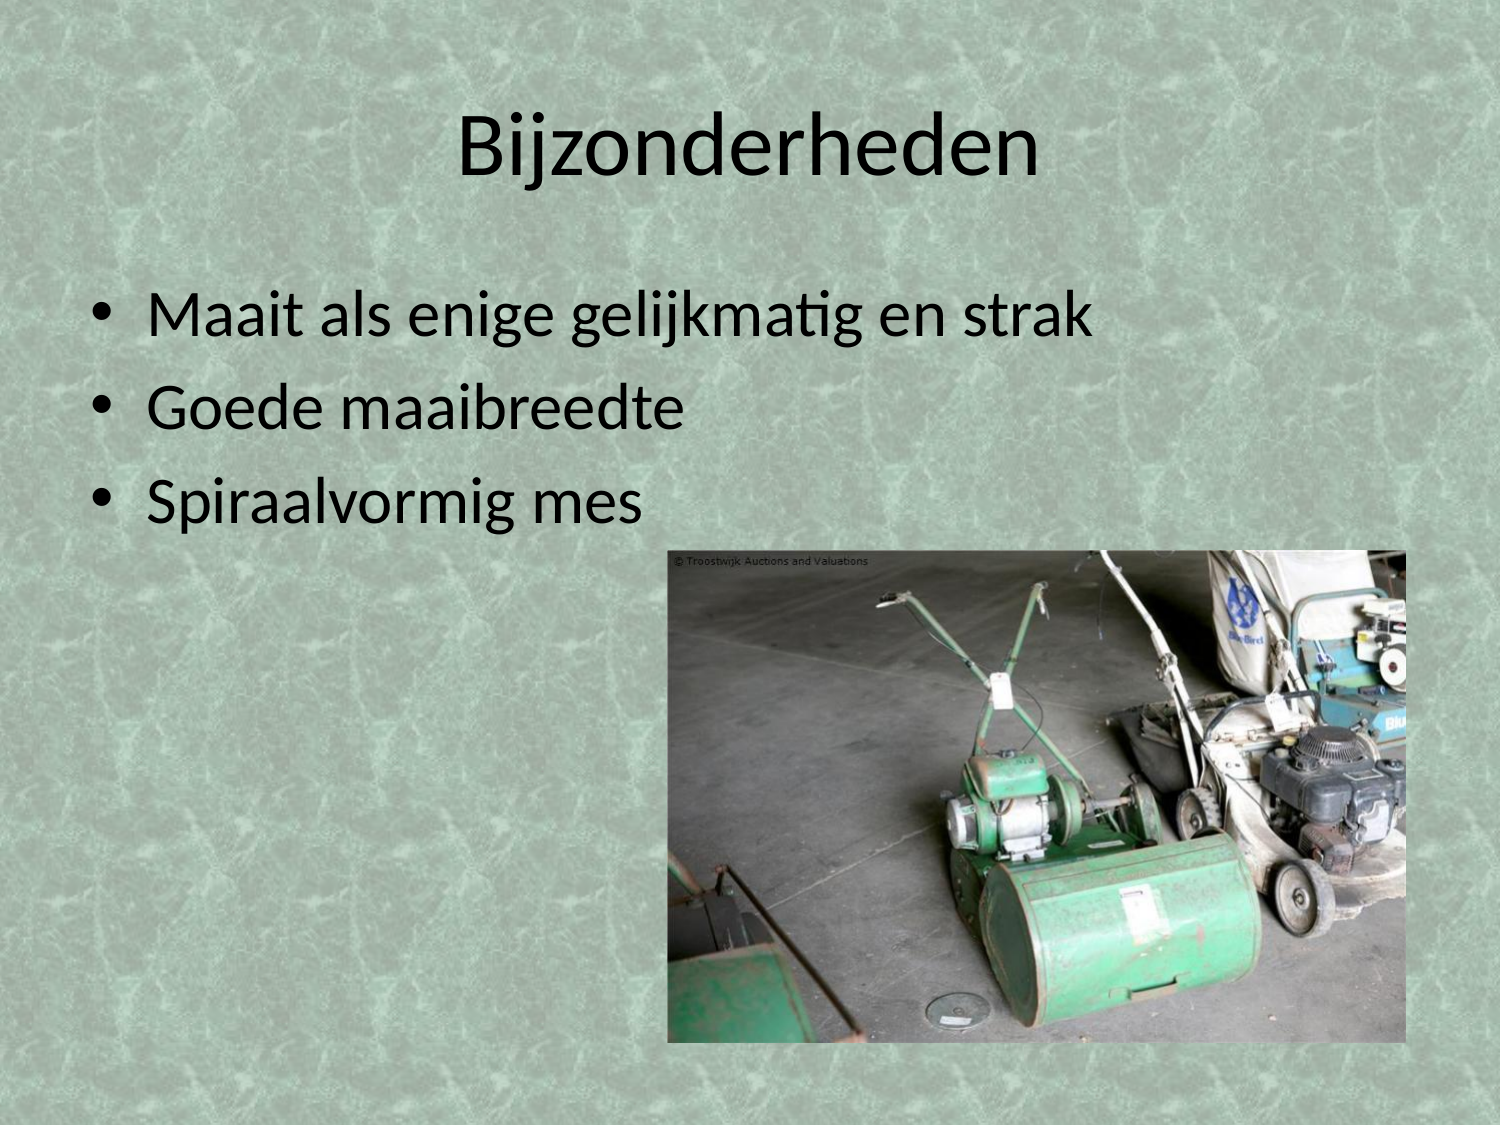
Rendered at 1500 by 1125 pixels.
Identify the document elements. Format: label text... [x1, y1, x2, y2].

picture [666, 550, 1406, 1043]
list Maait als enige gelijkmatig en strak Goede maaibreedte Spiraalvormig mes [75, 262, 1425, 1005]
title Bijzonderheden [75, 45, 1425, 233]
